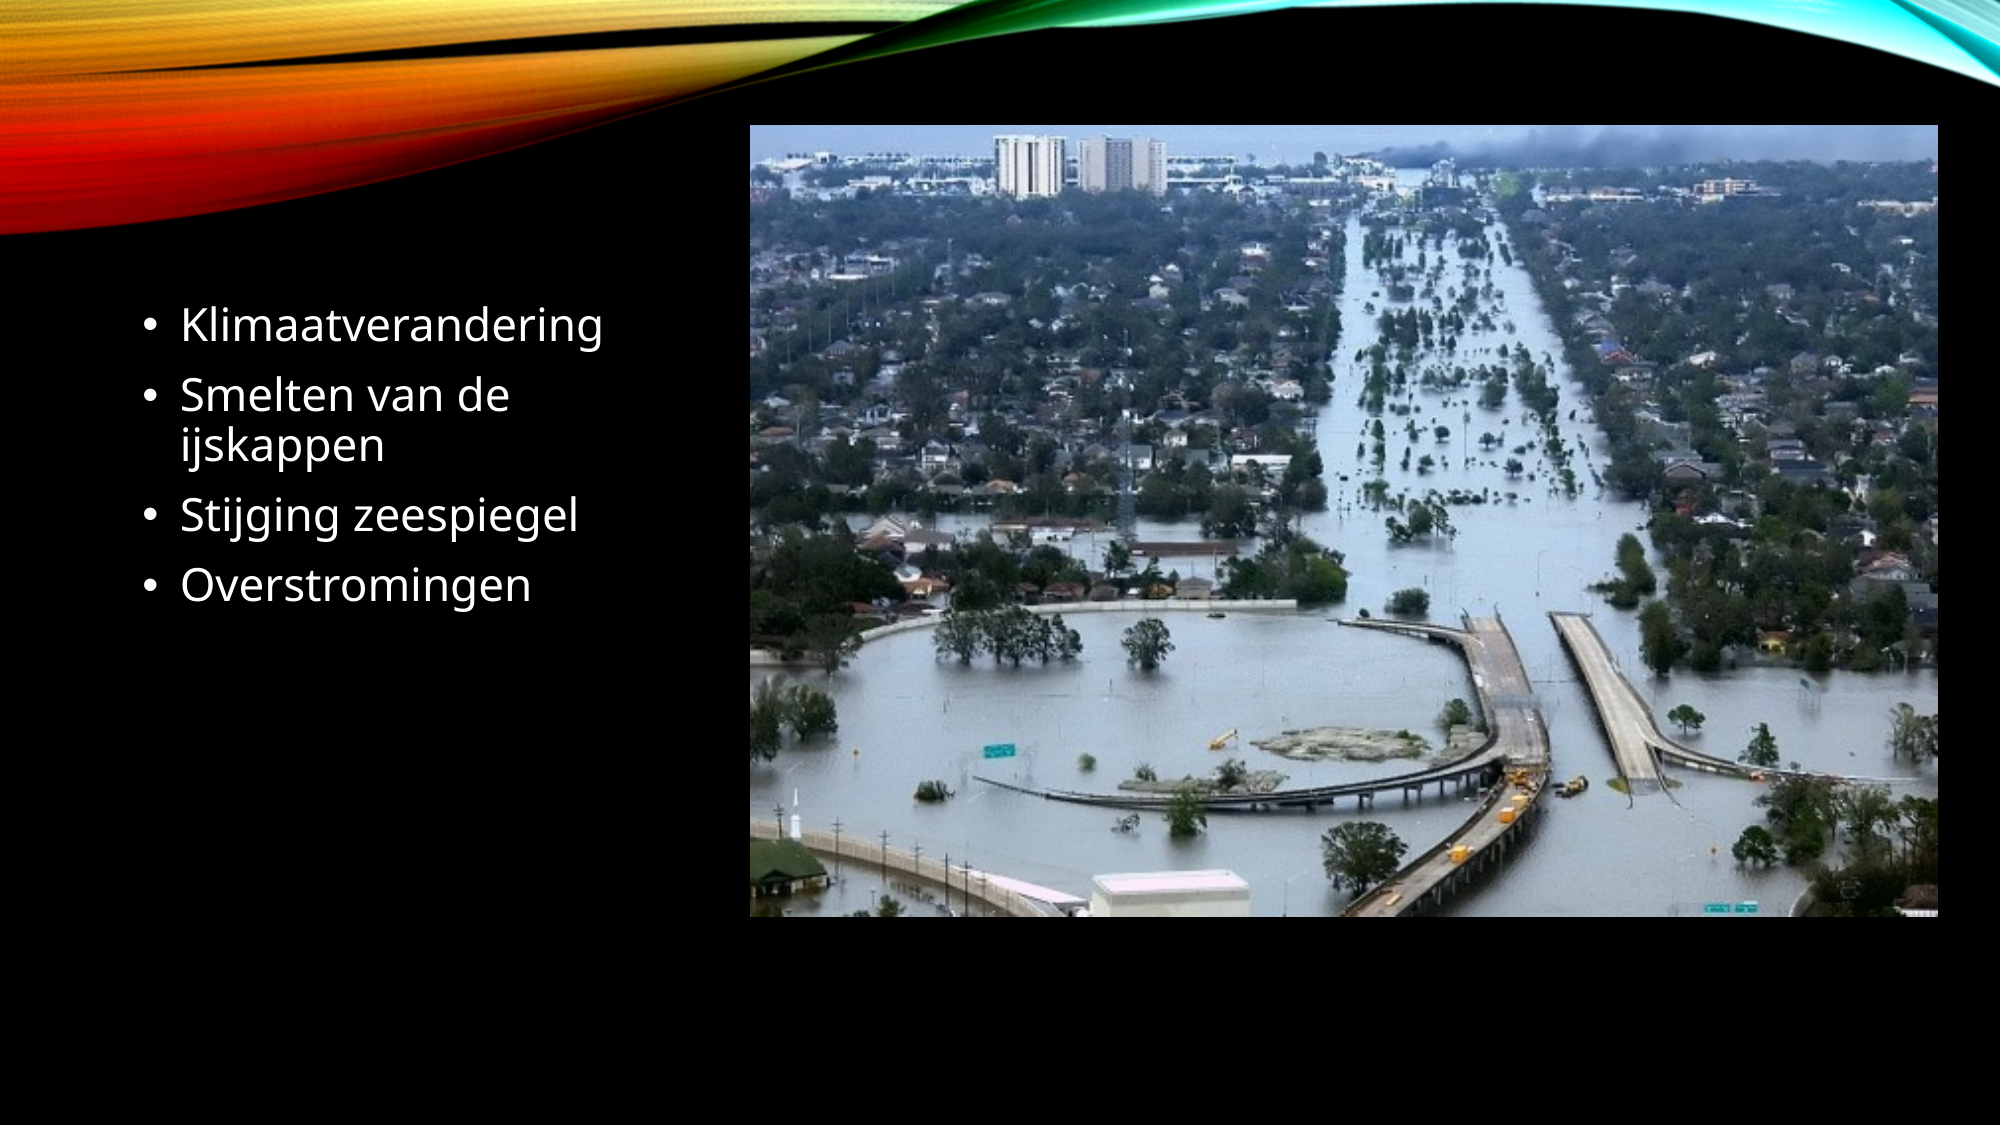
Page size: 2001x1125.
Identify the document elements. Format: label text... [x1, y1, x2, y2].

picture [0, 0, 2000, 918]
list Klimaatverandering Smelten van de ijskappen Stijging zeespiegel Overstromingen [127, 294, 655, 683]
